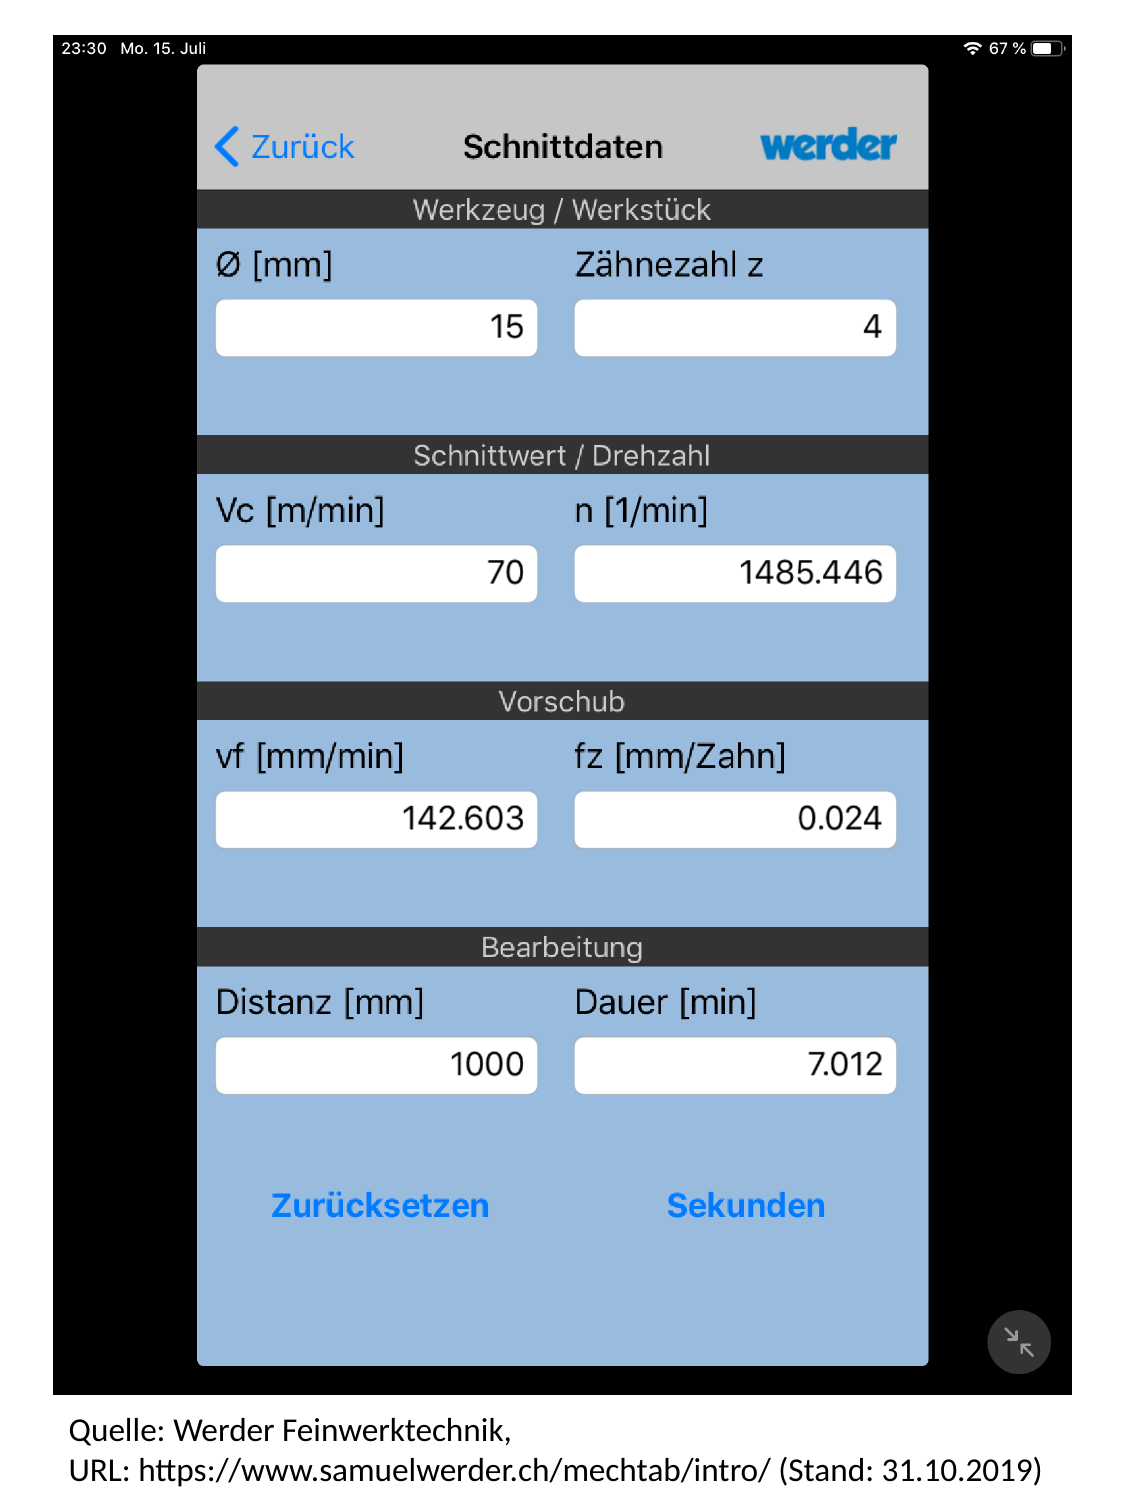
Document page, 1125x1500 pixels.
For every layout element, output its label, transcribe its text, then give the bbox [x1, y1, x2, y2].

text_box Quelle: Werder Feinwerktechnik, URL: https://www.samuelwerder.ch/mechtab/intro/ (Stand: 31.10.2019) [53, 1400, 1074, 1496]
picture [53, 35, 1072, 1395]
